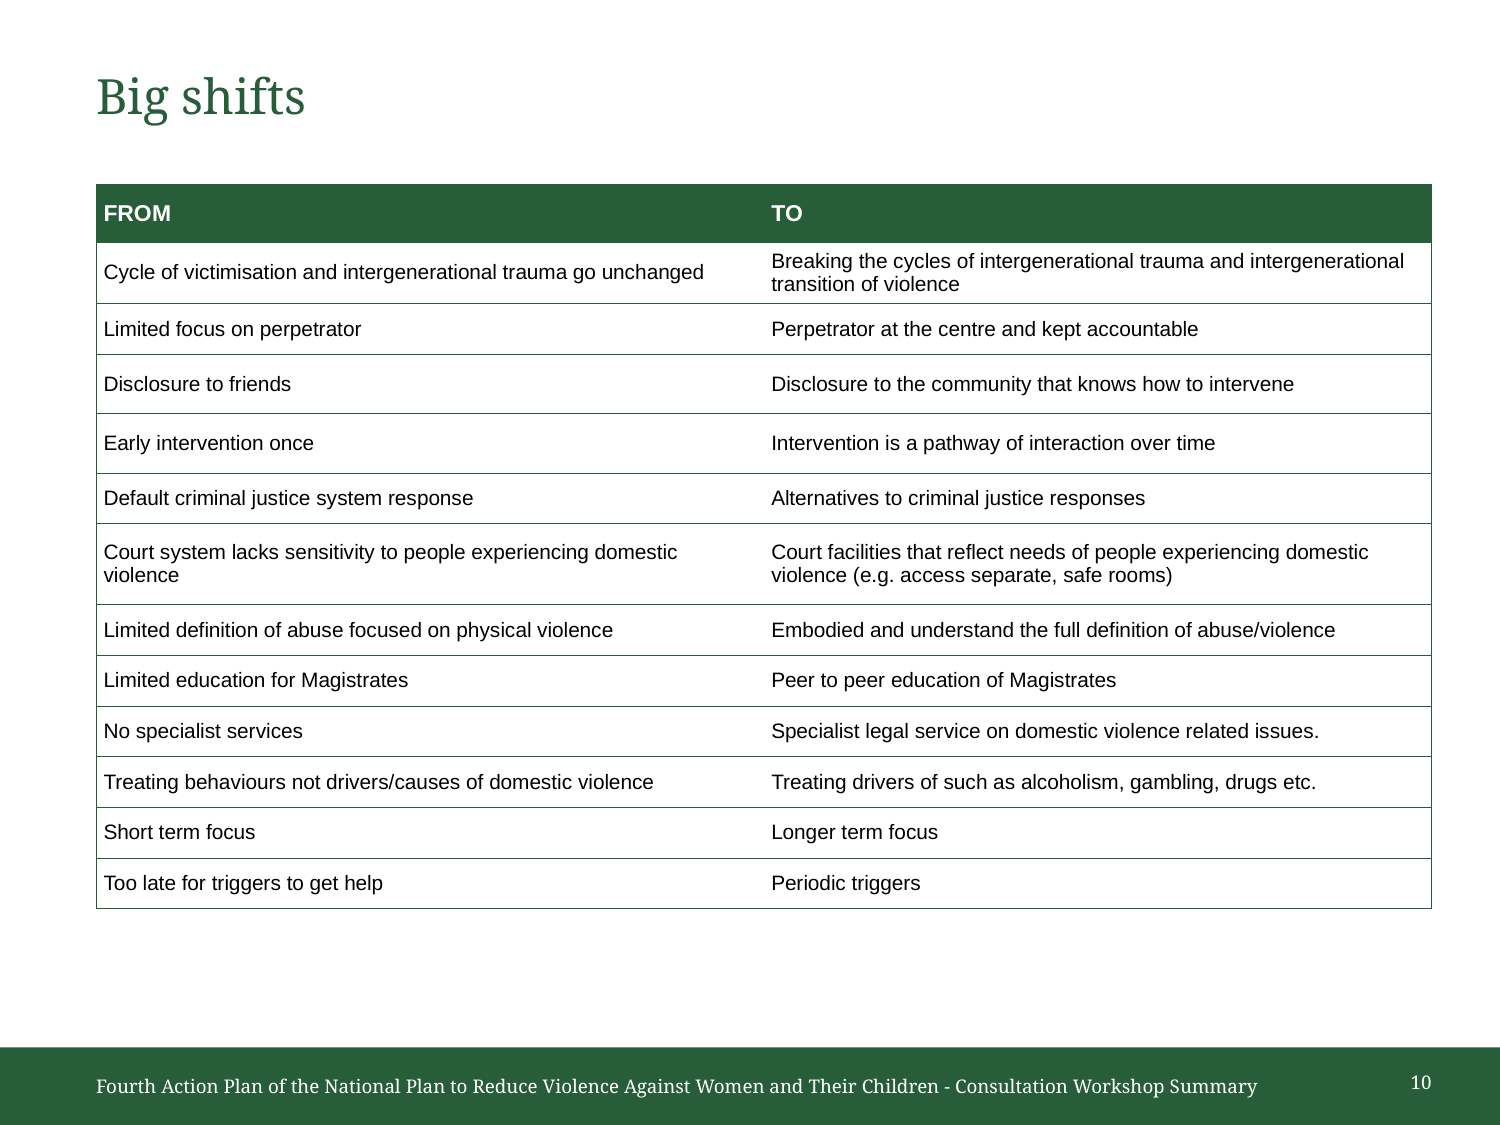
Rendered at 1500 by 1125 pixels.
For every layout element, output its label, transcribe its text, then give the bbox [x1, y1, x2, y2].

table_cell Perpetrator at the centre and kept accountable [764, 304, 1431, 354]
table_cell Early intervention once [97, 414, 764, 473]
table_cell Limited focus on perpetrator [97, 304, 764, 354]
table_cell Limited definition of abuse focused on physical violence [97, 605, 764, 655]
title Big shifts [95, 76, 1405, 133]
table_cell Too late for triggers to get help [97, 859, 764, 908]
table_cell No specialist services [97, 707, 764, 756]
table_cell Alternatives to criminal justice responses [764, 474, 1431, 523]
table_cell Treating drivers of such as alcoholism, gambling, drugs etc. [764, 757, 1431, 807]
table_cell Disclosure to the community that knows how to intervene [764, 355, 1431, 413]
table_cell Short term focus [97, 808, 764, 858]
table_cell Court facilities that reflect needs of people experiencing domestic violence (e.g. access separate, safe rooms) [764, 524, 1431, 604]
table_header TO [764, 185, 1431, 242]
table_cell Breaking the cycles of intergenerational trauma and intergenerational transition of violence [764, 243, 1431, 303]
table_cell Default criminal justice system response [97, 474, 764, 523]
table_cell Peer to peer education of Magistrates [764, 656, 1431, 706]
table_cell Limited education for Magistrates [97, 656, 764, 706]
table_cell Treating behaviours not drivers/causes of domestic violence [97, 757, 764, 807]
table_cell Disclosure to friends [97, 355, 764, 413]
table_header FROM [97, 185, 764, 242]
table_cell Longer term focus [764, 808, 1431, 858]
table_cell Cycle of victimisation and intergenerational trauma go unchanged [97, 243, 764, 303]
table_cell Specialist legal service on domestic violence related issues. [764, 707, 1431, 756]
table_cell Court system lacks sensitivity to people experiencing domestic violence [97, 524, 764, 604]
text_box Fourth Action Plan of the National Plan to Reduce Violence Against Women and Their Children - Consultation Workshop Summary [96, 1074, 1273, 1098]
slide_number 10 [1409, 1072, 1433, 1095]
table_cell Embodied and understand the full definition of abuse/violence [764, 605, 1431, 655]
table_cell Intervention is a pathway of interaction over time [764, 414, 1431, 473]
table_cell Periodic triggers [764, 859, 1431, 908]
